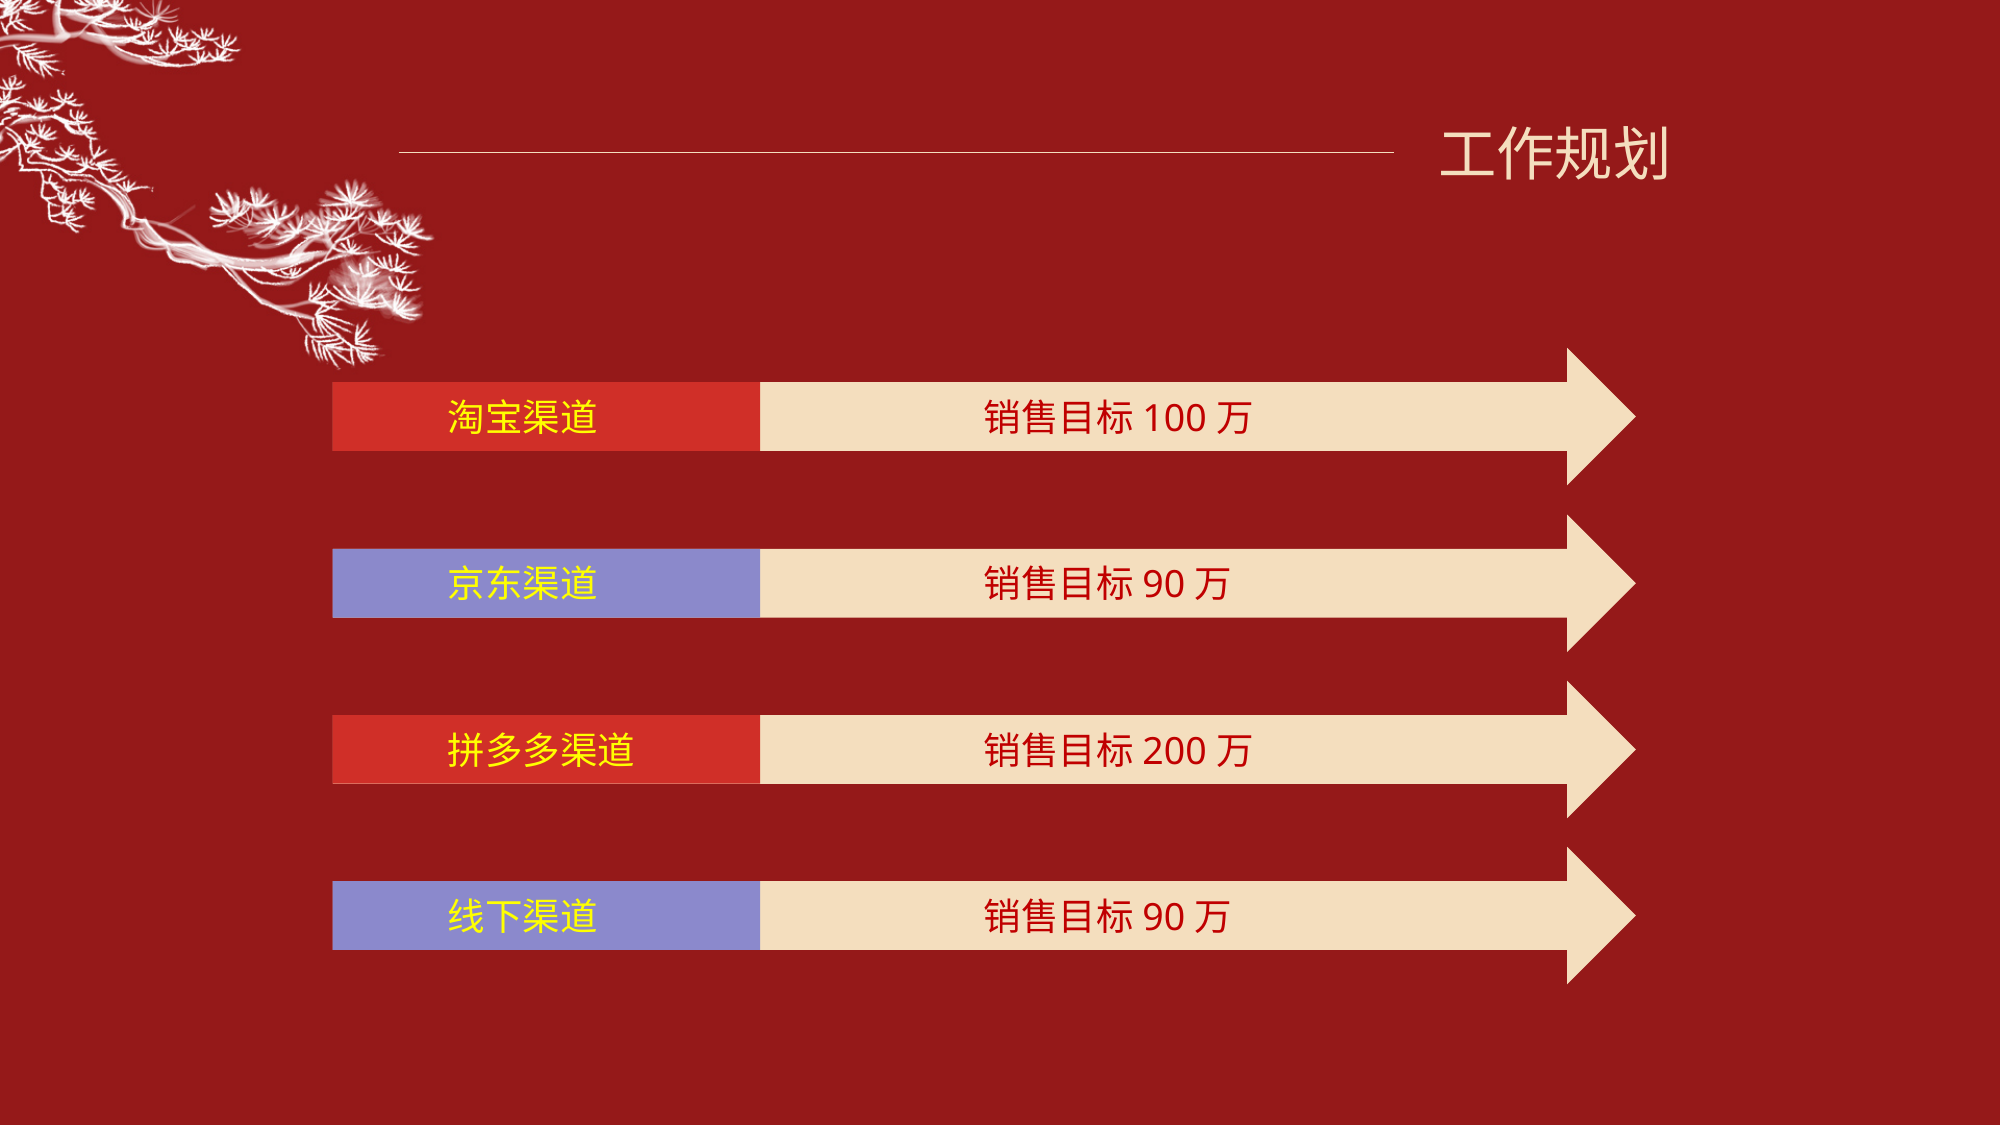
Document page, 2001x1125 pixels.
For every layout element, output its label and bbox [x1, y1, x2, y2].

picture [0, 0, 2000, 1125]
text_box [332, 347, 1636, 486]
text_box [332, 846, 1636, 985]
text_box [332, 514, 1636, 653]
text_box [332, 680, 1636, 819]
